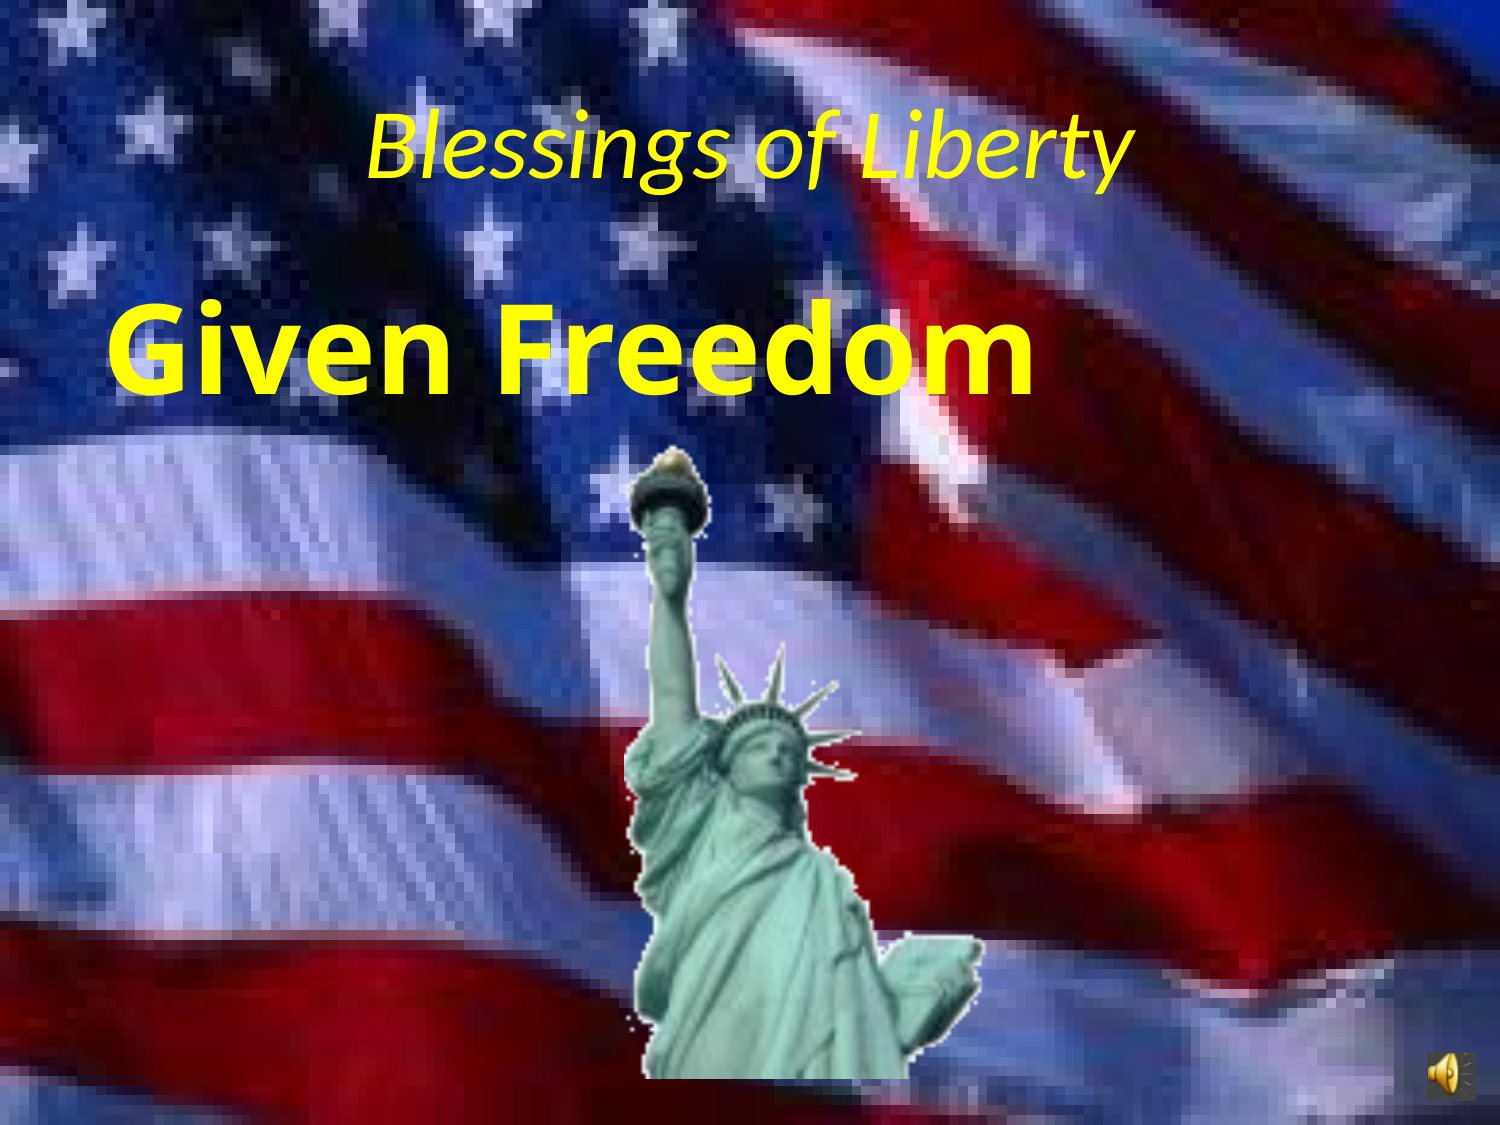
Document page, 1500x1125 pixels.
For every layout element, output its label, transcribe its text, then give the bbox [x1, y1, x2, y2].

title Blessings of Liberty [75, 45, 1425, 233]
text_box Given Freedom [87, 262, 1425, 428]
picture [0, 0, 1500, 1125]
